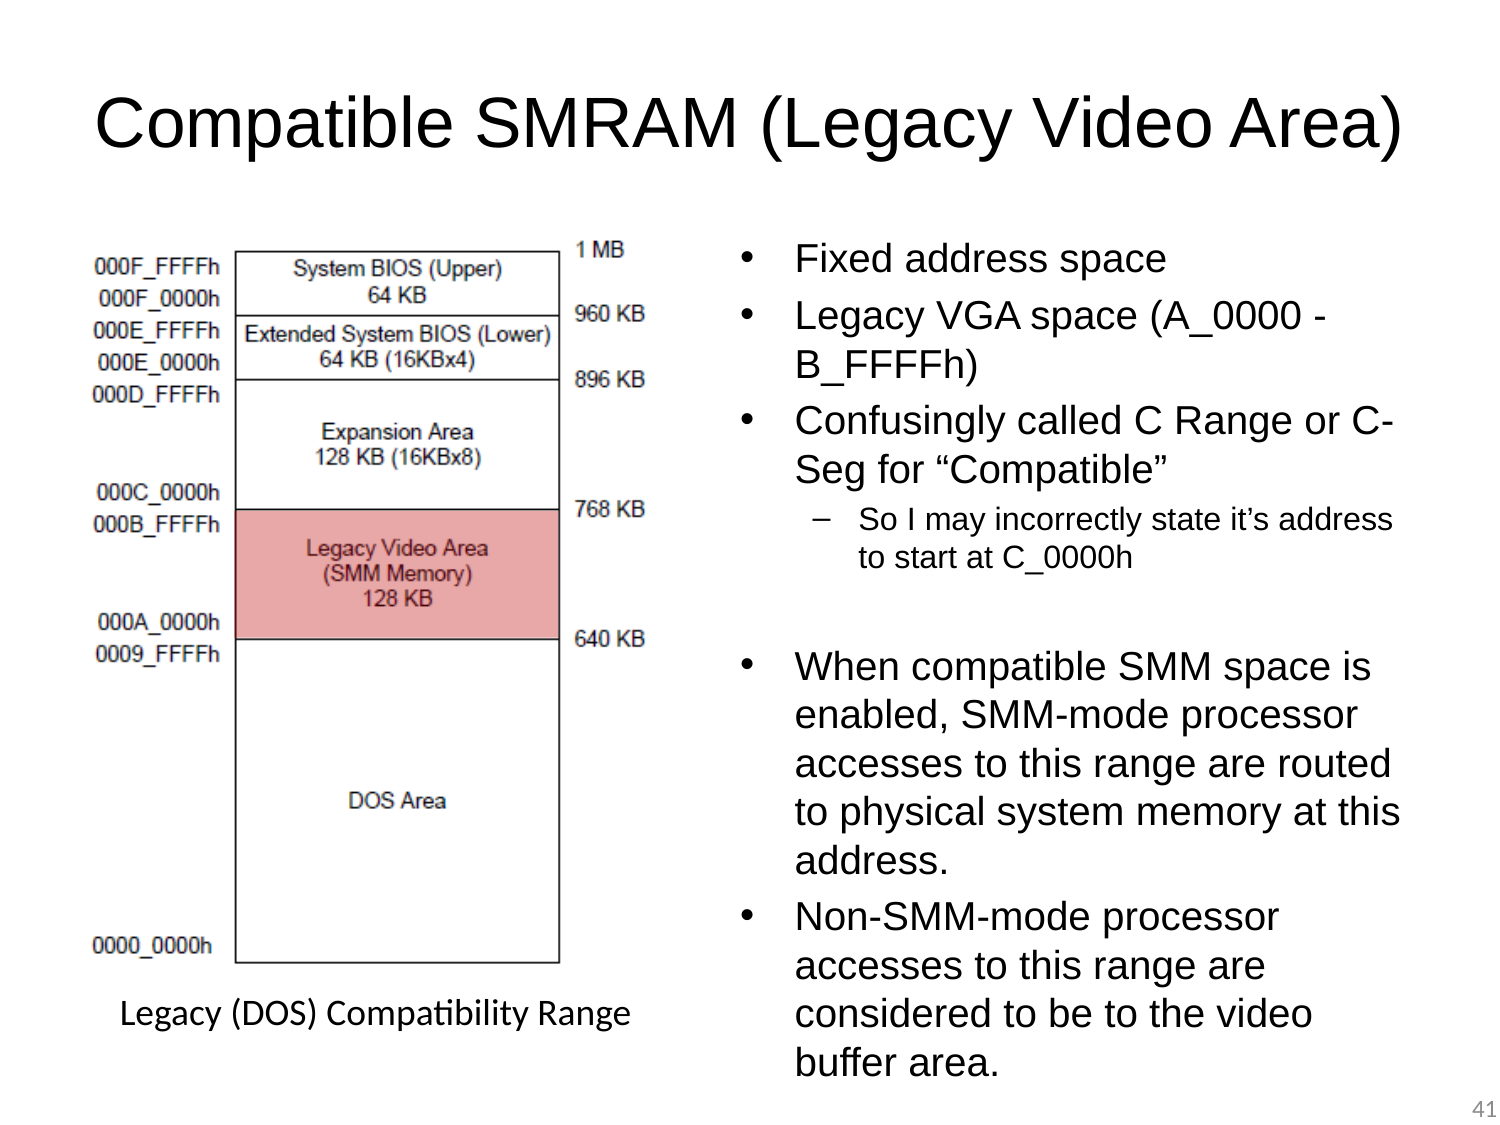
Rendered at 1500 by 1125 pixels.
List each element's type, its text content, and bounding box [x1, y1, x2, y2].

text_box Legacy (DOS) Compatibility Range [105, 984, 647, 1040]
slide_number 41 [1162, 1077, 1500, 1125]
list Fixed address space Legacy VGA space (A_0000 - B_FFFFh) Confusingly called C Range or C-Seg for “Compatible” So I may incorrectly state it’s address to start at C_0000h When compatible SMM space is enabled, SMM-mode processor accesses to this range are routed to physical system memory at this address. Non-SMM-mode processor accesses to this range are considered to be to the video buffer area. [725, 224, 1425, 1100]
picture [74, 224, 671, 976]
title Compatible SMRAM (Legacy Video Area) [75, 24, 1425, 213]
